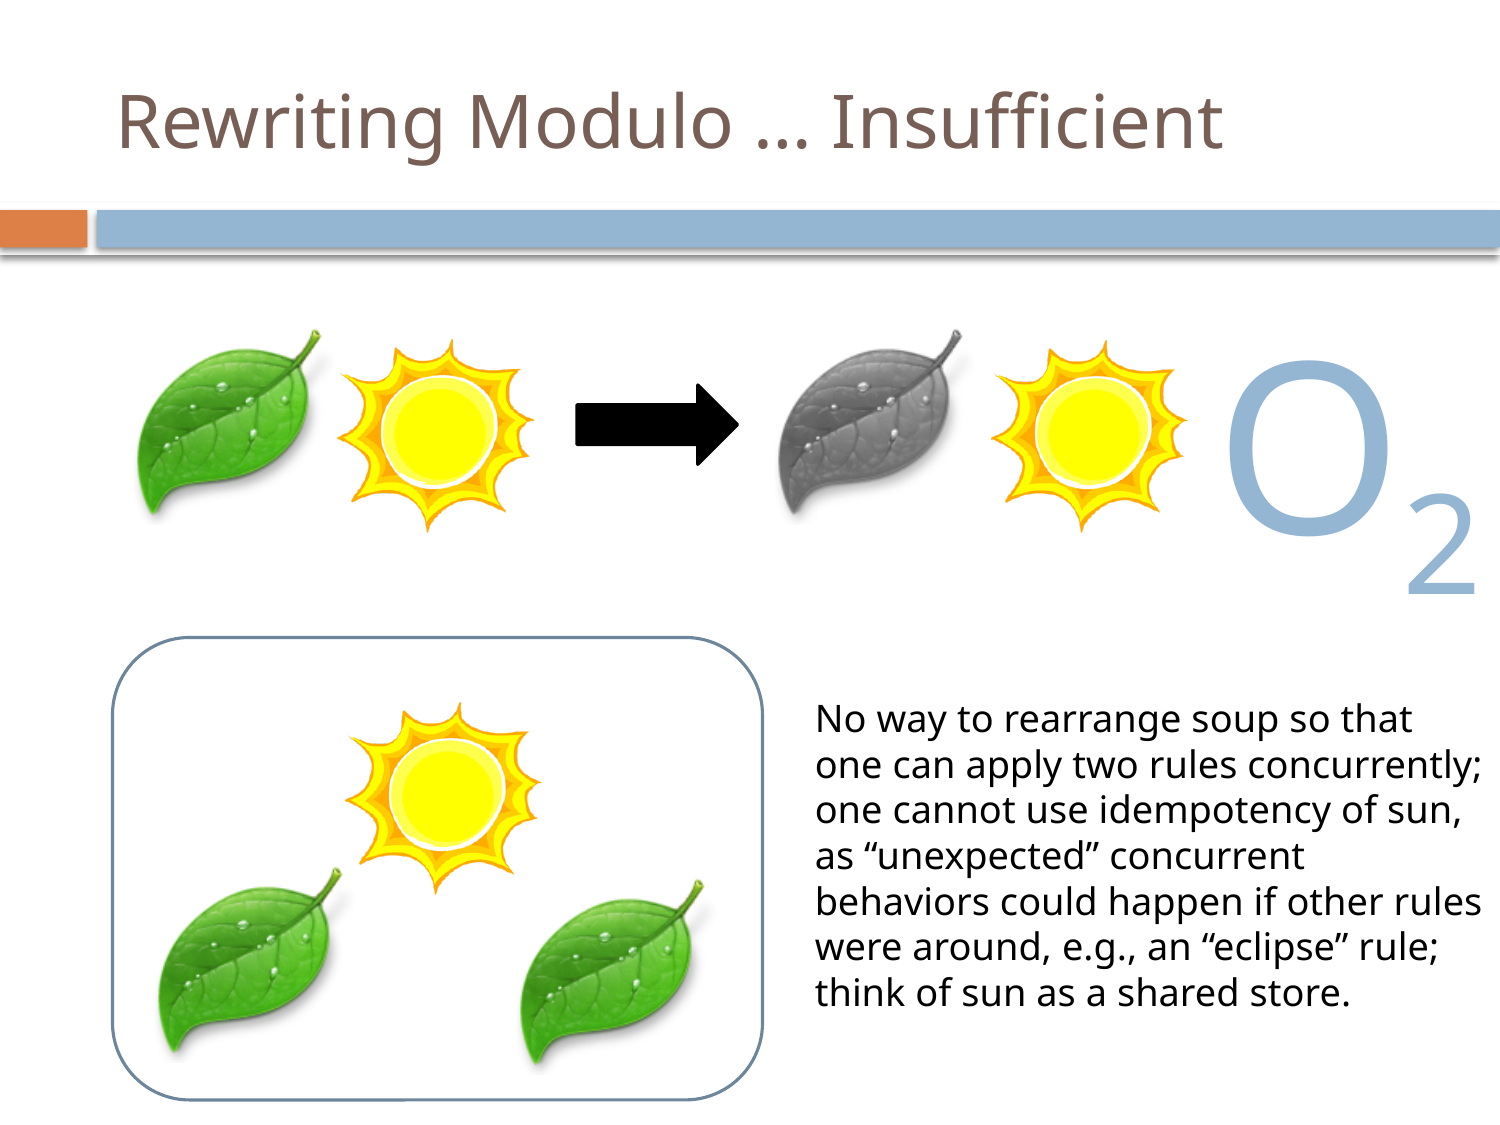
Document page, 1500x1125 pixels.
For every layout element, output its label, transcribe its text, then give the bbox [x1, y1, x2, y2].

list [333, 333, 538, 538]
text_box O2 [1200, 287, 1497, 630]
picture [987, 333, 1192, 539]
title Rewriting Modulo … Insufficient [100, 37, 1438, 200]
text_box No way to rearrange soup so that one can apply two rules concurrently; one cannot use idempotency of sun, as “unexpected” concurrent behaviors could happen if other rules were around, e.g., an “eclipse” rule; think of sun as a shared store. [800, 687, 1500, 1075]
picture [774, 324, 976, 526]
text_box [112, 637, 763, 1101]
text_box [575, 383, 739, 466]
picture [132, 324, 334, 526]
